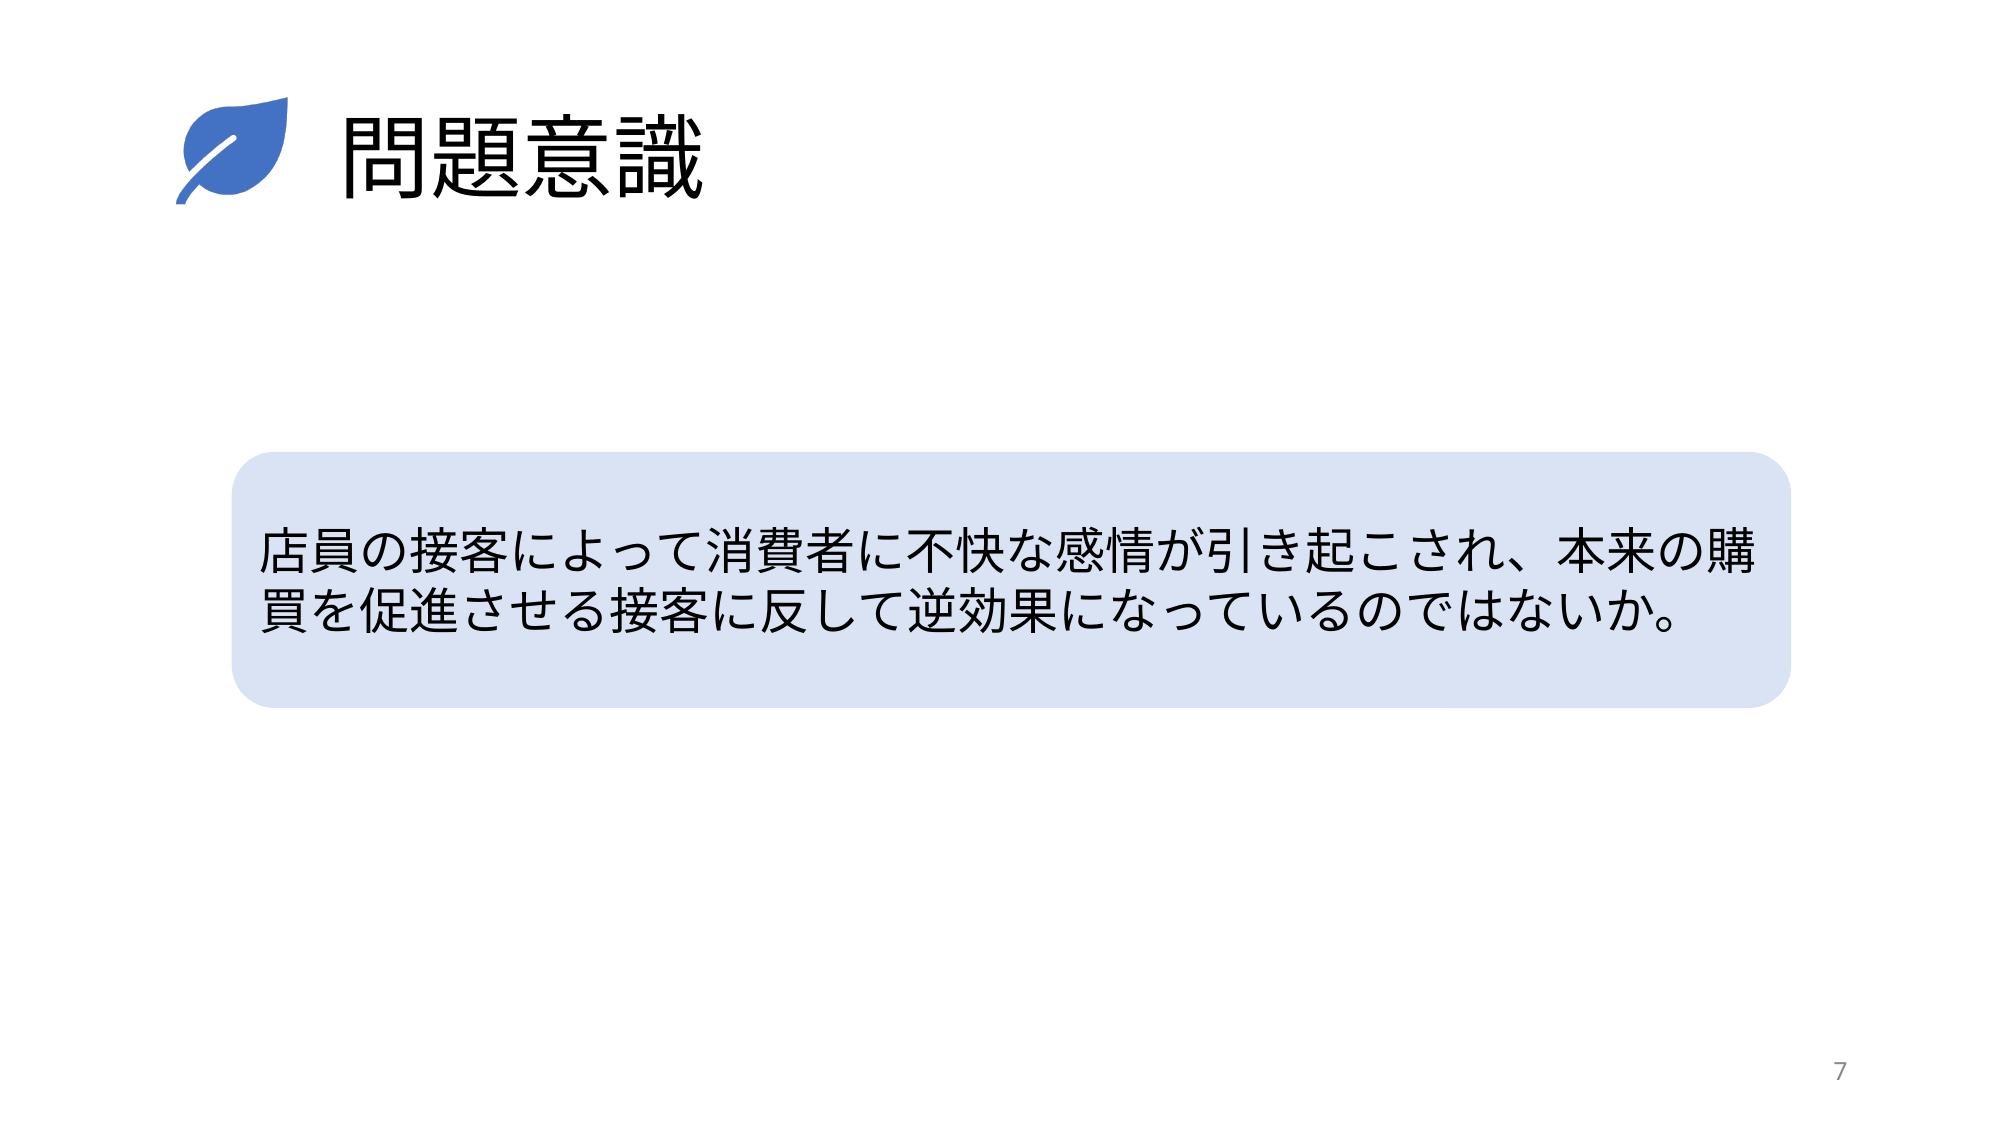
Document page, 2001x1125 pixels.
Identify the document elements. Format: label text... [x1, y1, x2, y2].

picture [156, 75, 307, 226]
title 問題意識 [323, 53, 1827, 271]
slide_number 7 [1412, 1042, 1863, 1103]
text_box 店員の接客によって消費者に不快な感情が引き起こされ、本来の購買を促進させる接客に反して逆効果になっているのではないか。 [231, 451, 1792, 709]
